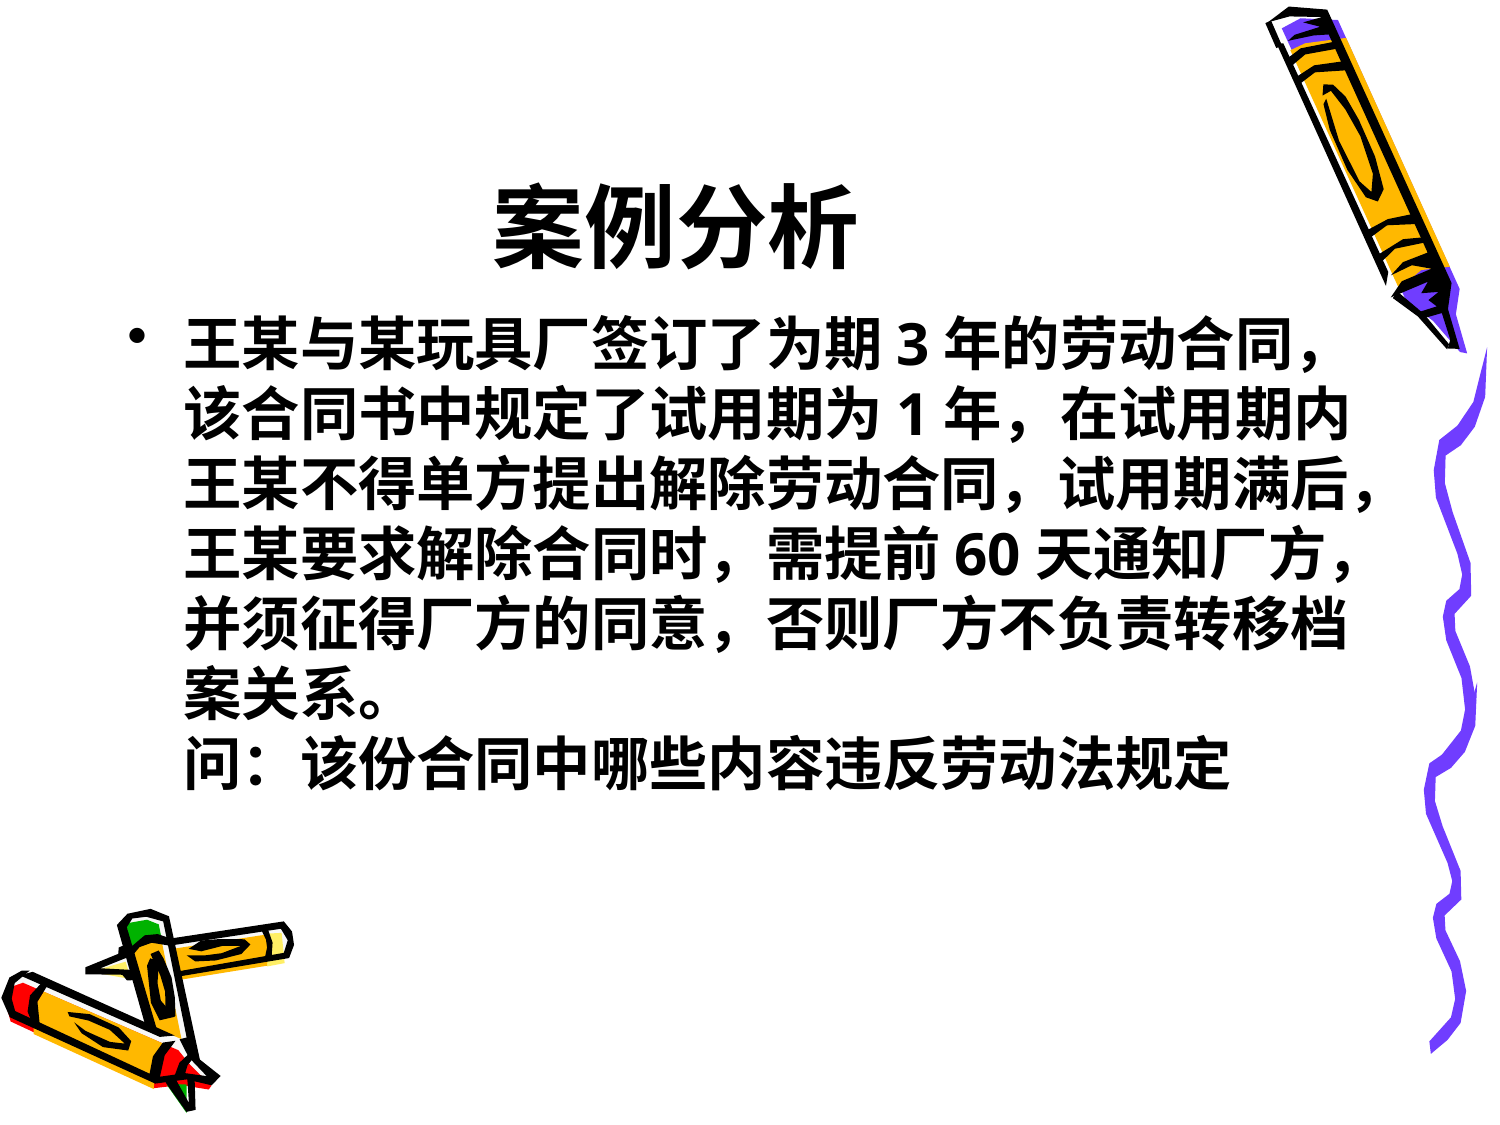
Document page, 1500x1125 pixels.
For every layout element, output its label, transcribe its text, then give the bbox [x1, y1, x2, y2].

list 王某与某玩具厂签订了为期3年的劳动合同，该合同书中规定了试用期为1年，在试用期内王某不得单方提出解除劳动合同，试用期满后，王某要求解除合同时，需提前60天通知厂方，并须征得厂方的同意，否则厂方不负责转移档案关系。 问：该份合同中哪些内容违反劳动法规定 [112, 299, 1376, 901]
title 案例分析 [112, 24, 1240, 288]
